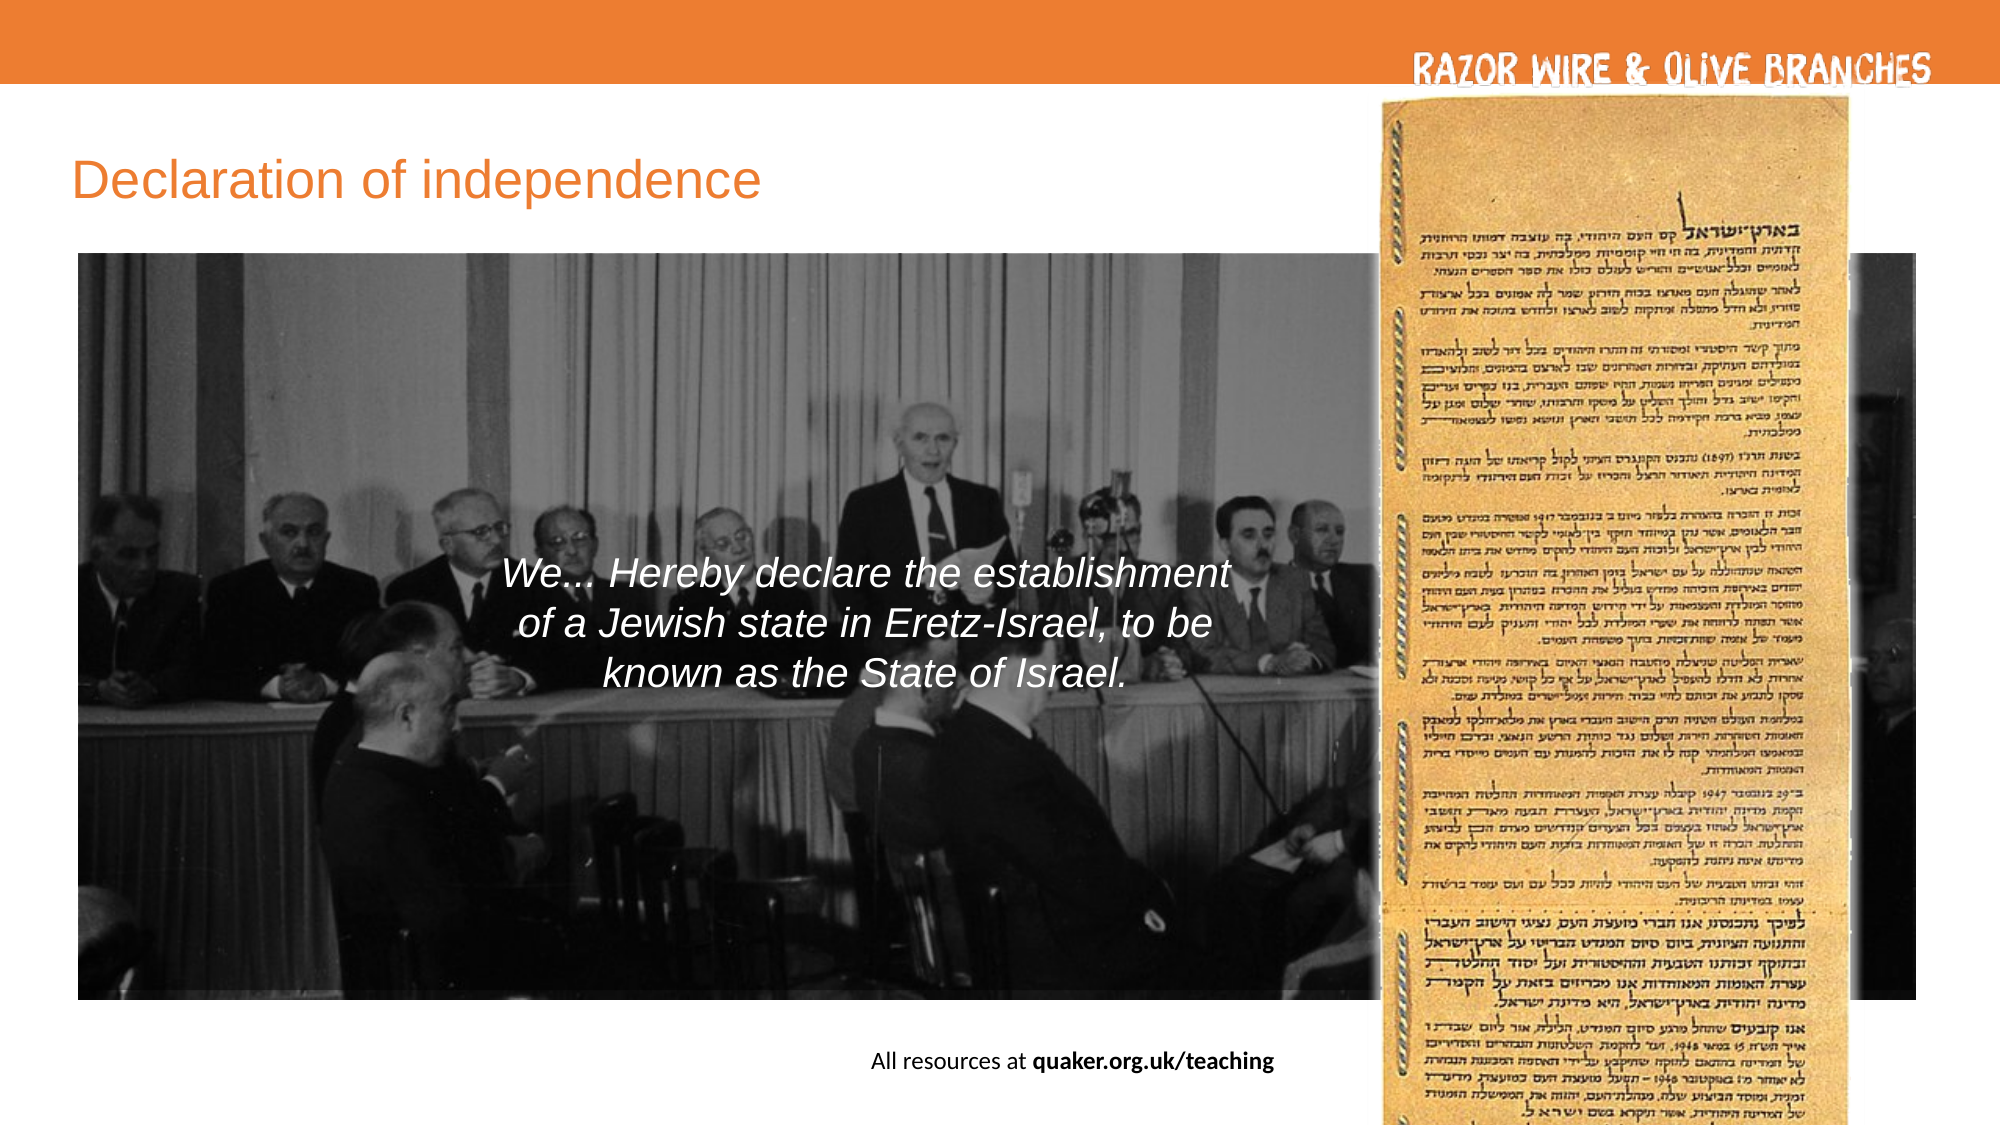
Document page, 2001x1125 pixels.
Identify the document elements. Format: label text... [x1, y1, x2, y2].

picture [78, 85, 1922, 1125]
picture [1411, 49, 1935, 89]
text_box Declaration of independence [56, 137, 1054, 217]
